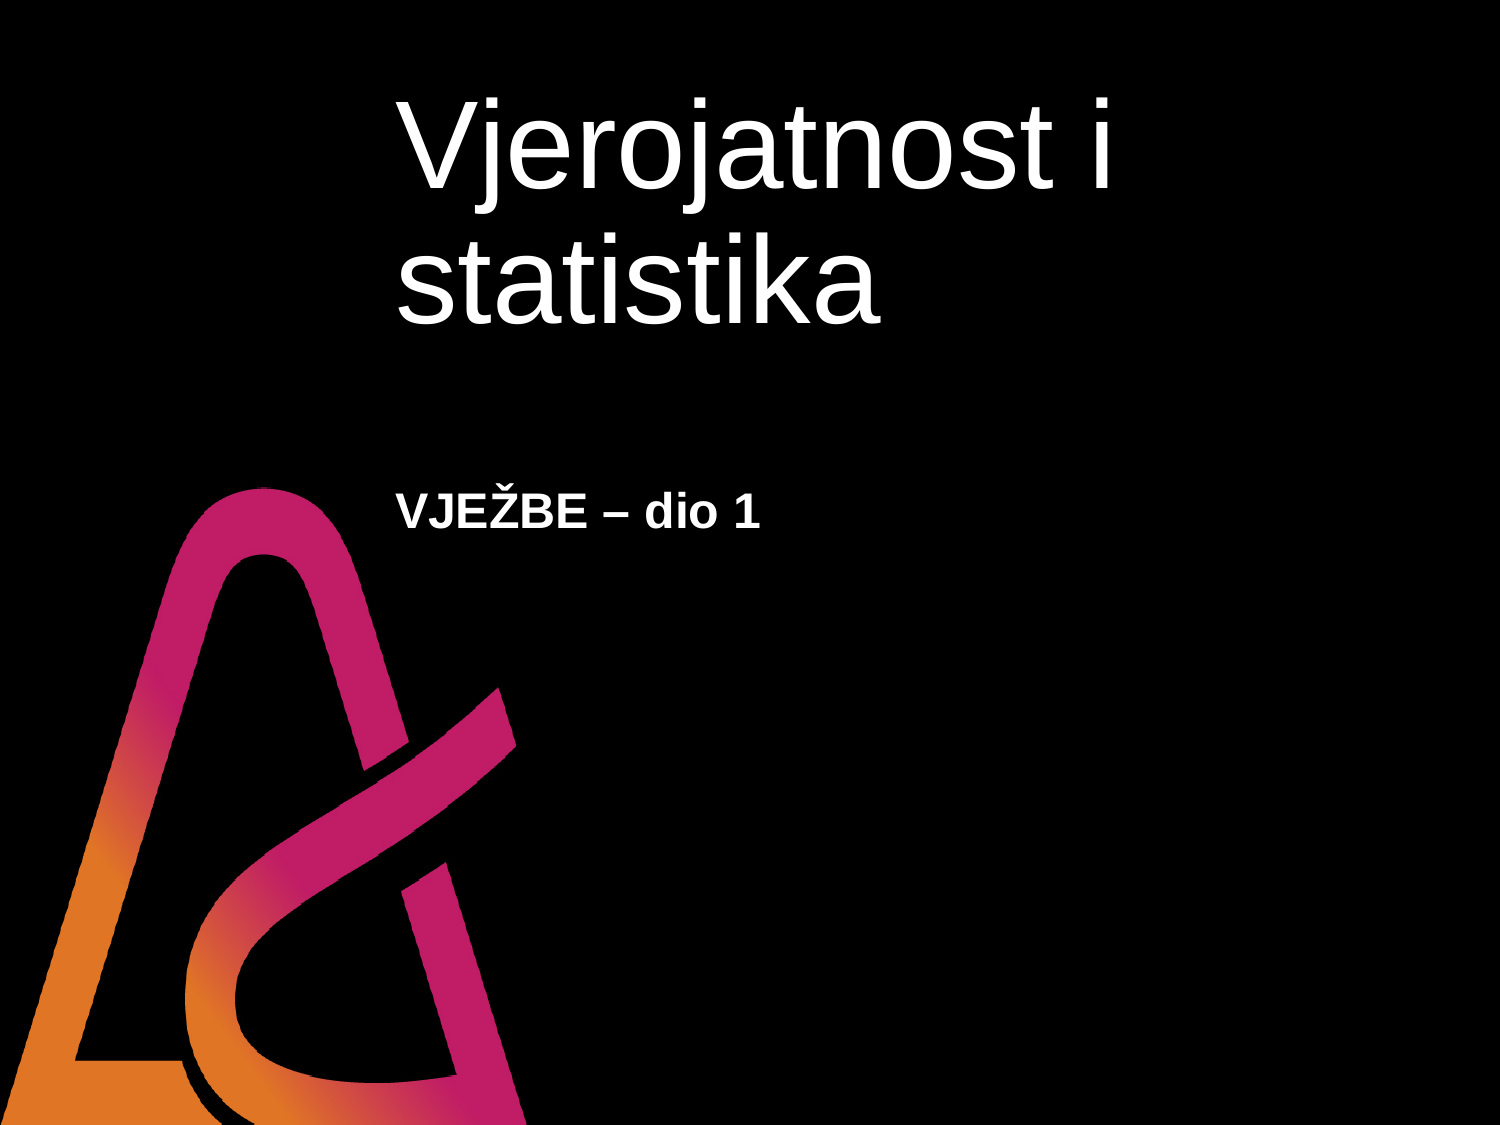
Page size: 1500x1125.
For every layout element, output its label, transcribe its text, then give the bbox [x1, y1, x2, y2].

title Vjerojatnost i statistika VJEŽBE – dio 1 [394, 72, 1439, 679]
picture [0, 0, 1500, 1125]
